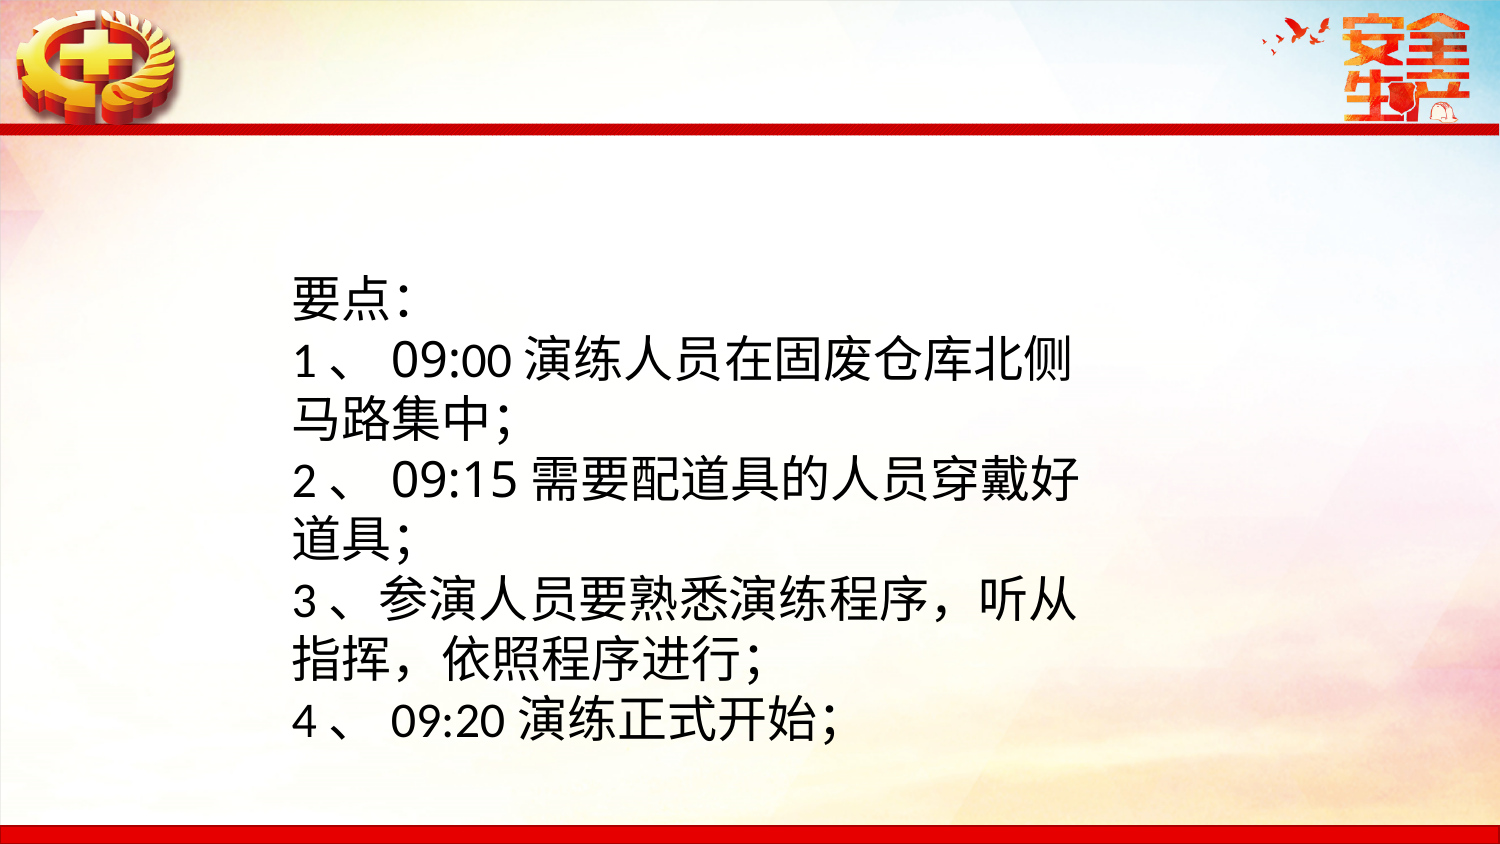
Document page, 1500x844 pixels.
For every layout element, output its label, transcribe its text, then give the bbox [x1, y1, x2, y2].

picture [0, 0, 1500, 125]
text_box 要点： 1、09:00演练人员在固废仓库北侧马路集中； 2、09:15需要配道具的人员穿戴好道具； 3、参演人员要熟悉演练程序，听从指挥，依照程序进行； 4、09:20演练正式开始； [276, 259, 1111, 755]
picture [0, 136, 1500, 825]
